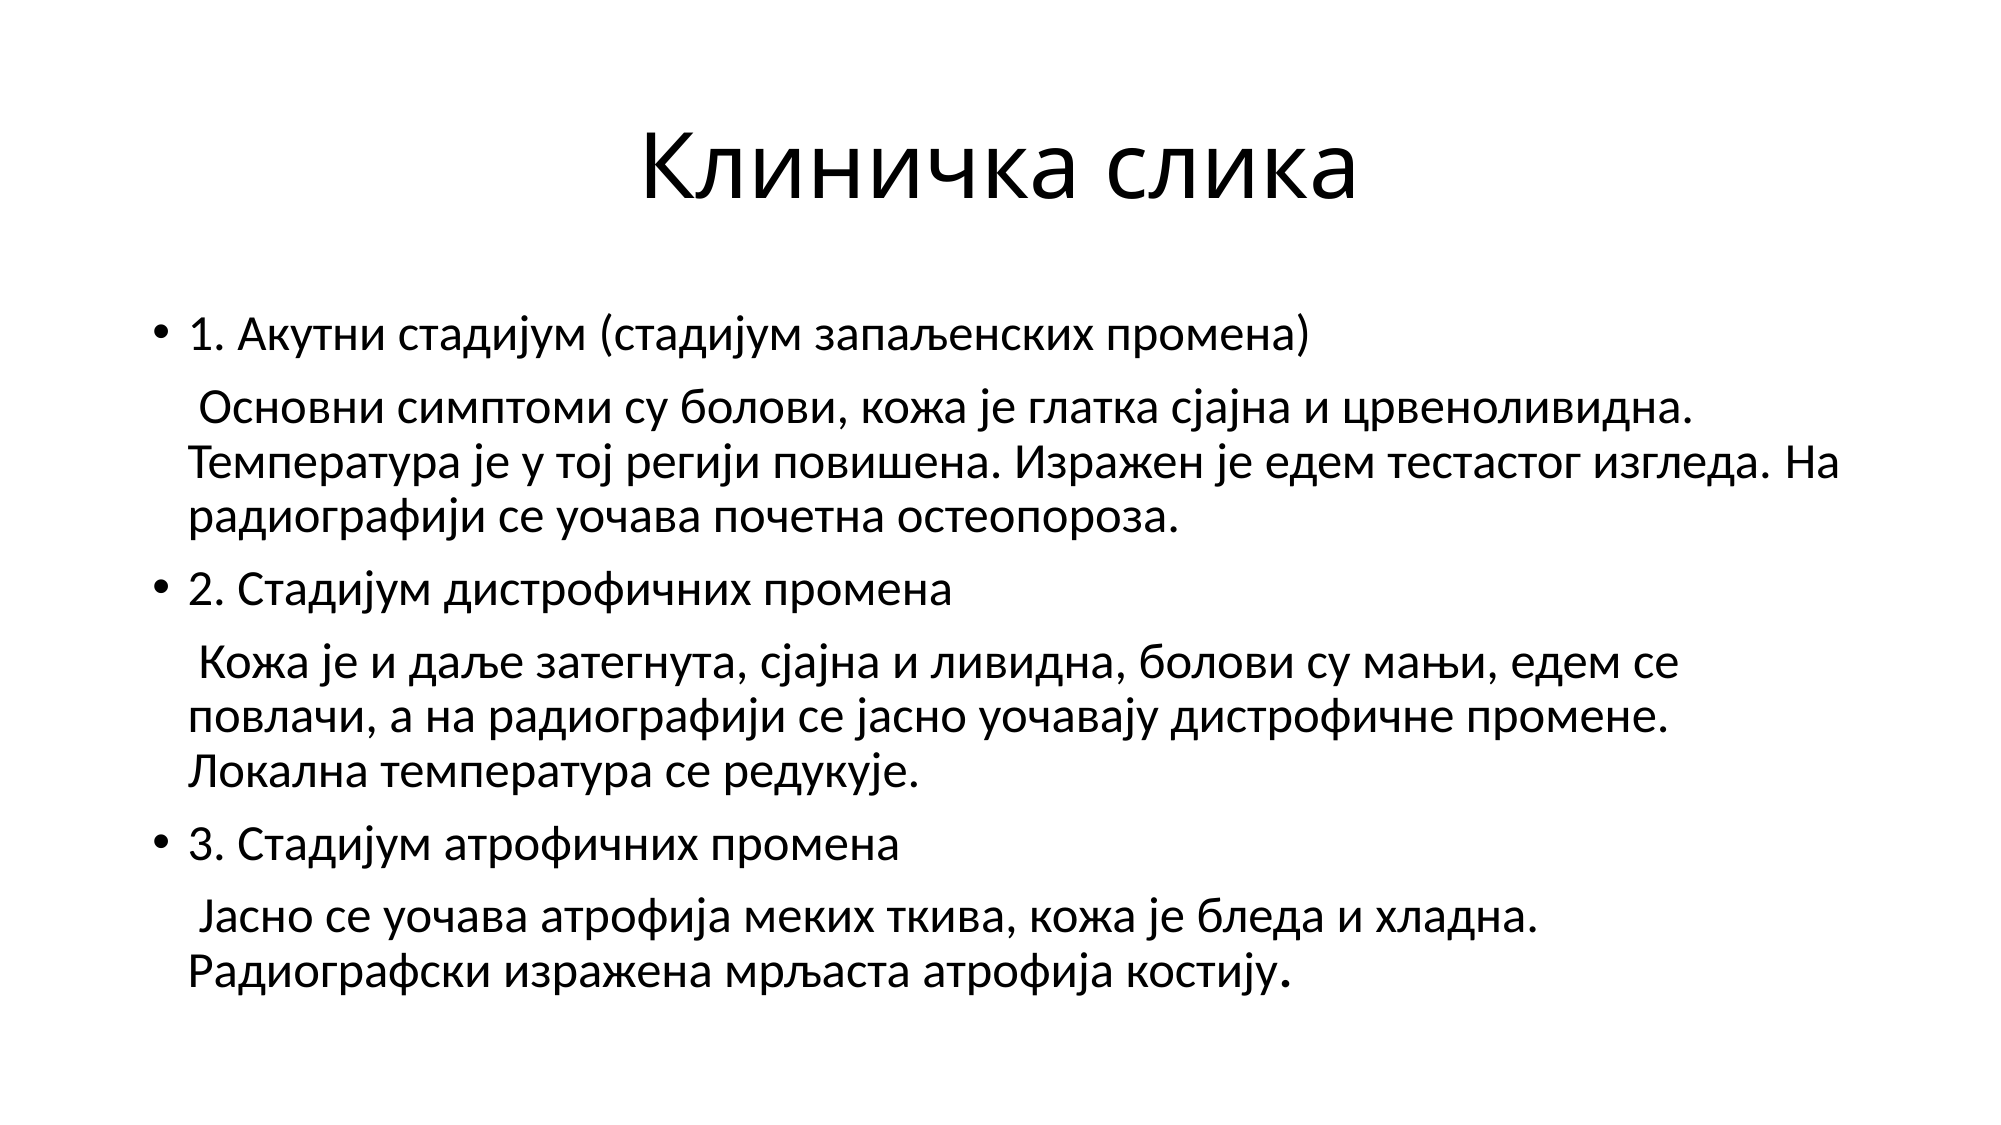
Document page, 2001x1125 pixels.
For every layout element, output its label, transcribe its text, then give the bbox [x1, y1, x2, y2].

list 1. Акутни стадијум (стадијум запаљенских промена) Основни симптоми су болови, кожа је глатка сјајна и црвеноливидна. Температура је у тој регији повишена. Изражен је едем тестастог изгледа. На радиографији се уочава почетна остеопороза. 2. Стадијум дистрофичних промена Кожа је и даље затегнута, сјајна и ливидна, болови су мањи, едем се повлачи, а на радиографији се јасно уочавају дистрофичне промене. Локална температура се редукује. 3. Стадијум атрофичних промена Јасно се уочава атрофија меких ткива, кожа је бледа и хладна. Радиографски изражена мрљаста атрофија костију. [137, 299, 1863, 1014]
title Клиничка слика [137, 59, 1863, 278]
